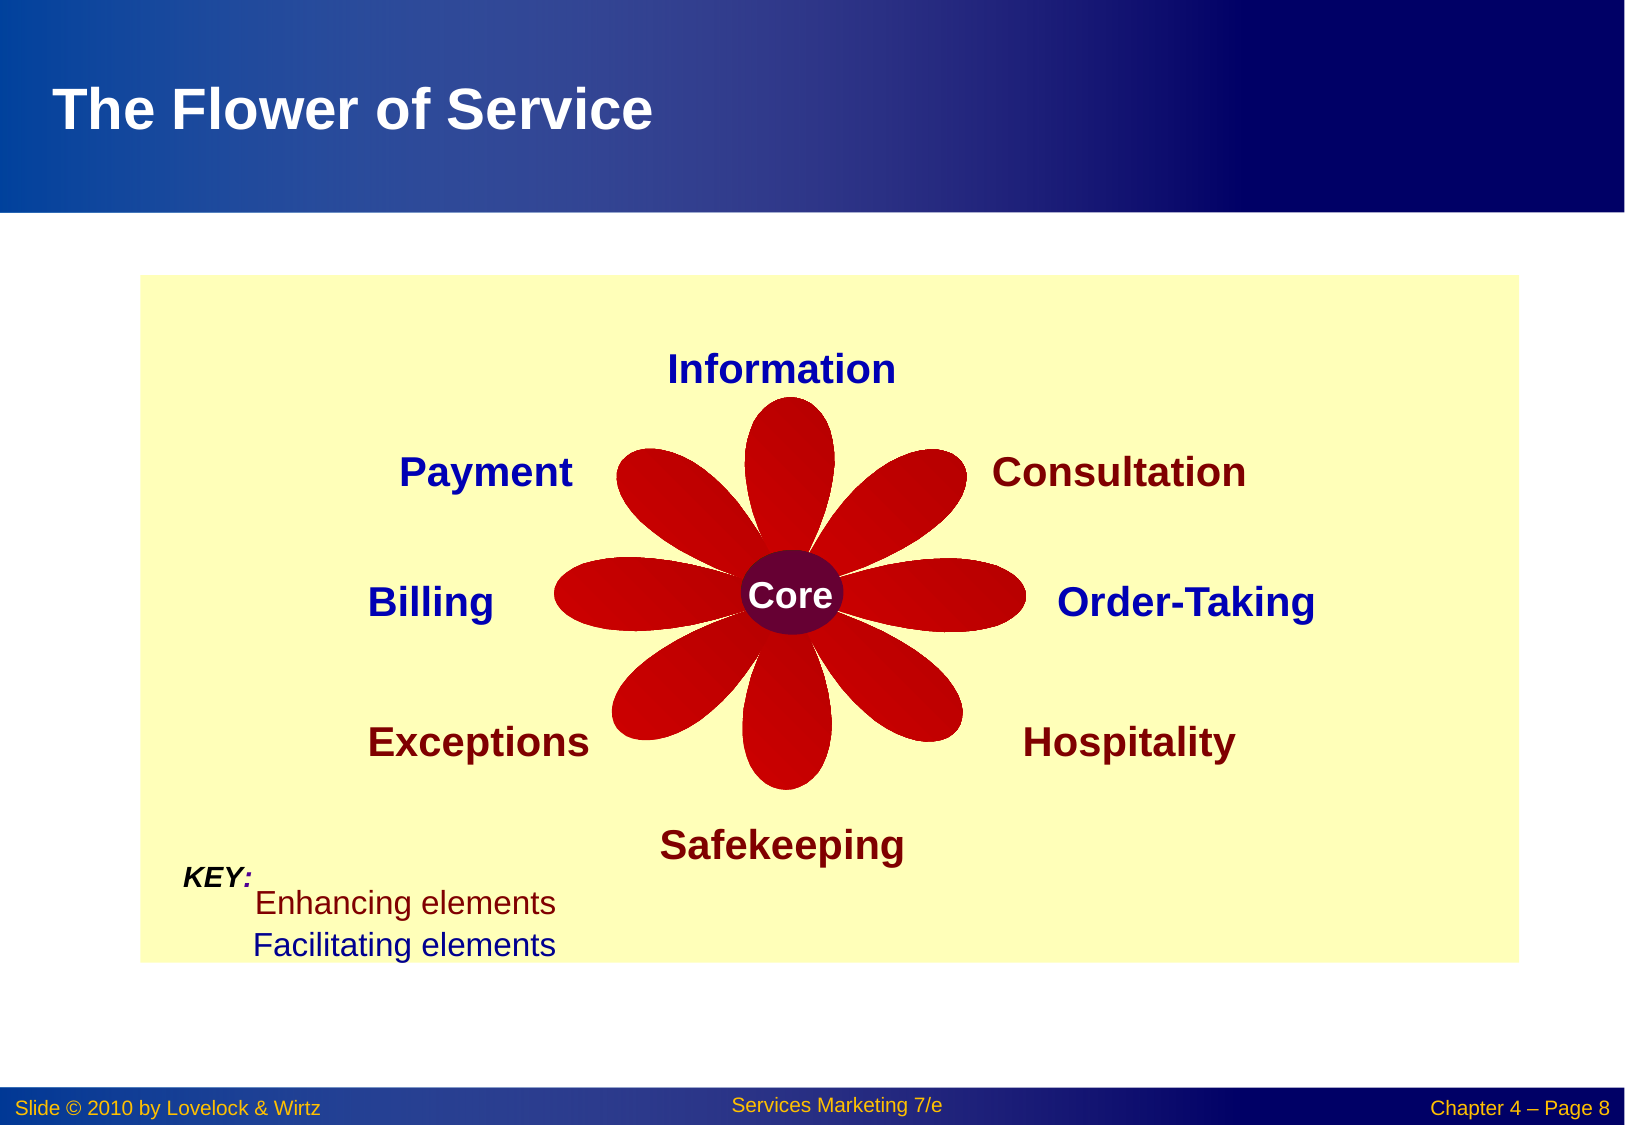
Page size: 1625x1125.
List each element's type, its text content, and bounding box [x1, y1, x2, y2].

title The Flower of Service [36, 37, 1088, 176]
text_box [124, 274, 1520, 972]
